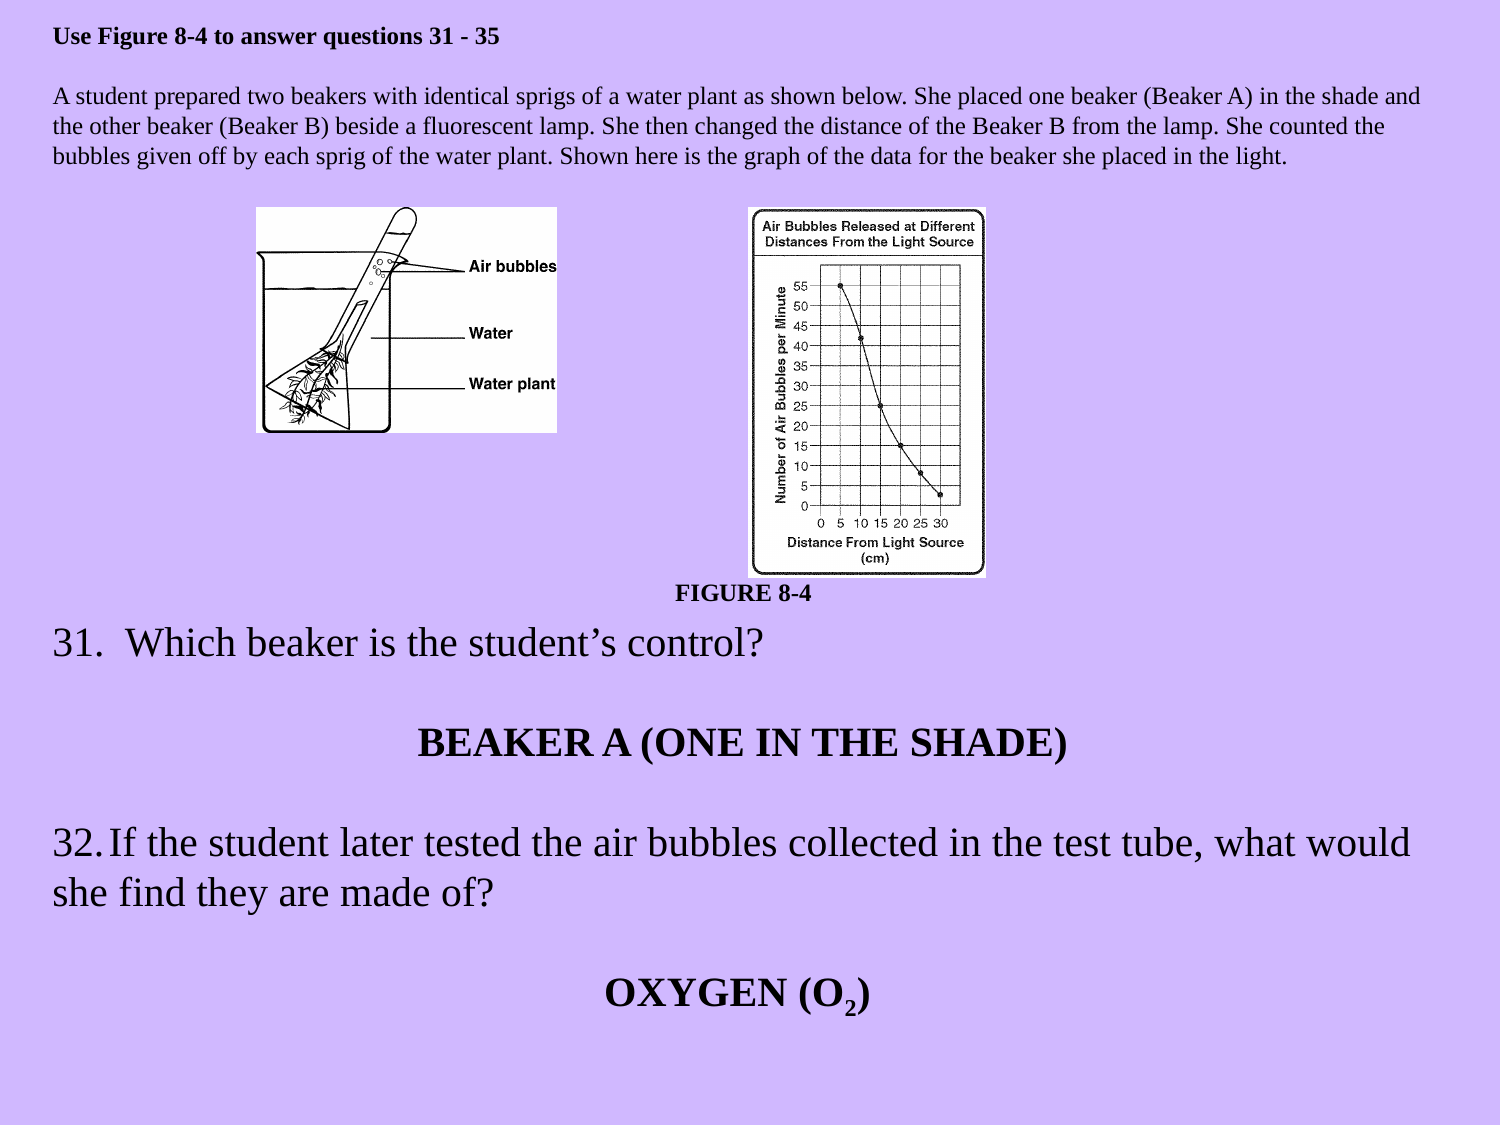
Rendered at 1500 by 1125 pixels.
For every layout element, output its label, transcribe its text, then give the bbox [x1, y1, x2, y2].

text_box Use Figure 8-4 to answer questions 31 - 35 A student prepared two beakers with identical sprigs of a water plant as shown below. She placed one beaker (Beaker A) in the shade and the other beaker (Beaker B) beside a fluorescent lamp. She then changed the distance of the Beaker B from the lamp. She counted the bubbles given off by each sprig of the water plant. Shown here is the graph of the data for the beaker she placed in the light. [38, 12, 1463, 177]
text_box 31. Which beaker is the student’s control? BEAKER A (ONE IN THE SHADE) If the student later tested the air bubbles collected in the test tube, what would she find they are made of? OXYGEN (O2) [37, 607, 1438, 1029]
picture [244, 178, 1246, 608]
